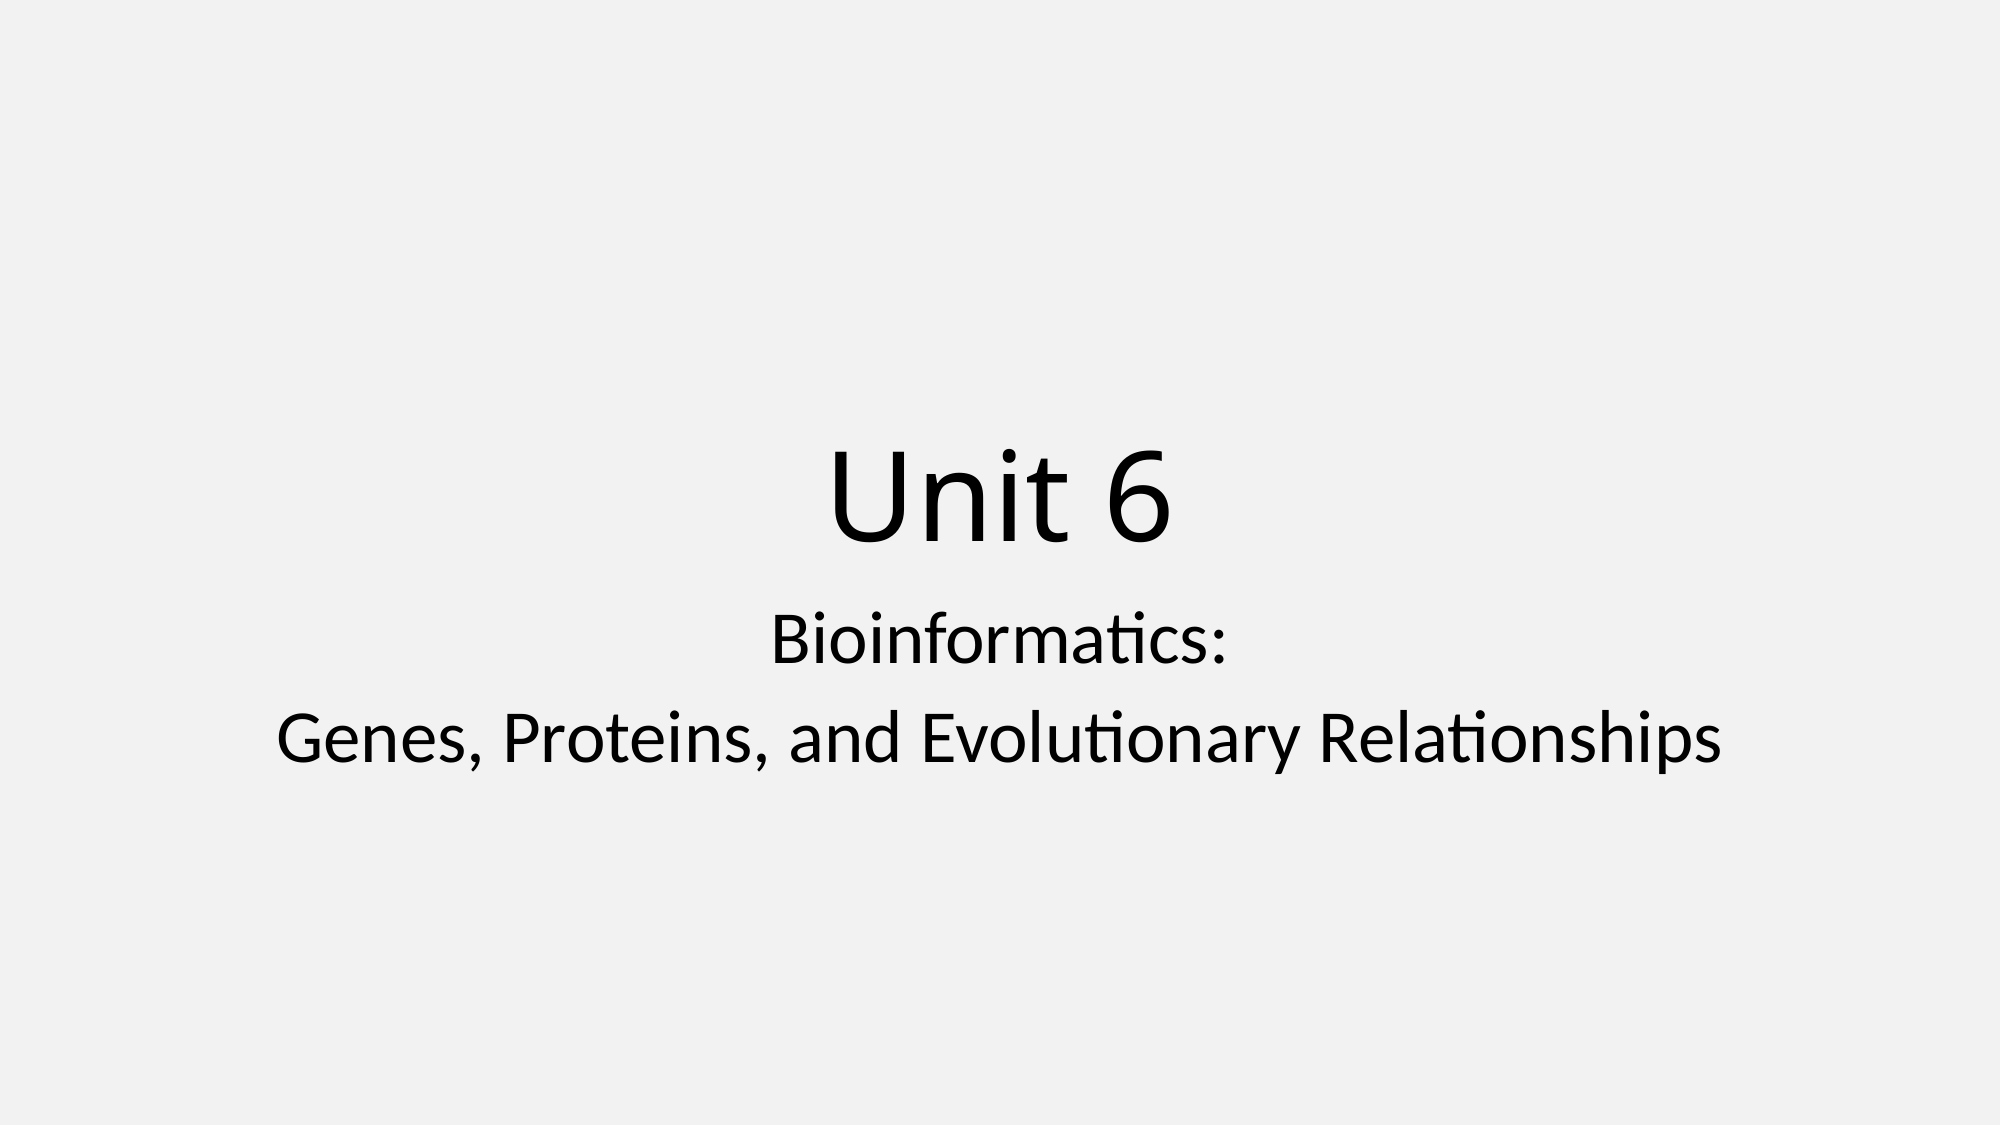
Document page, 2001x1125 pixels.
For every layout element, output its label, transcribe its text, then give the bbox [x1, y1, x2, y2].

subtitle Bioinformatics: Genes, Proteins, and Evolutionary Relationships [249, 590, 1750, 863]
title Unit 6 [249, 184, 1750, 576]
